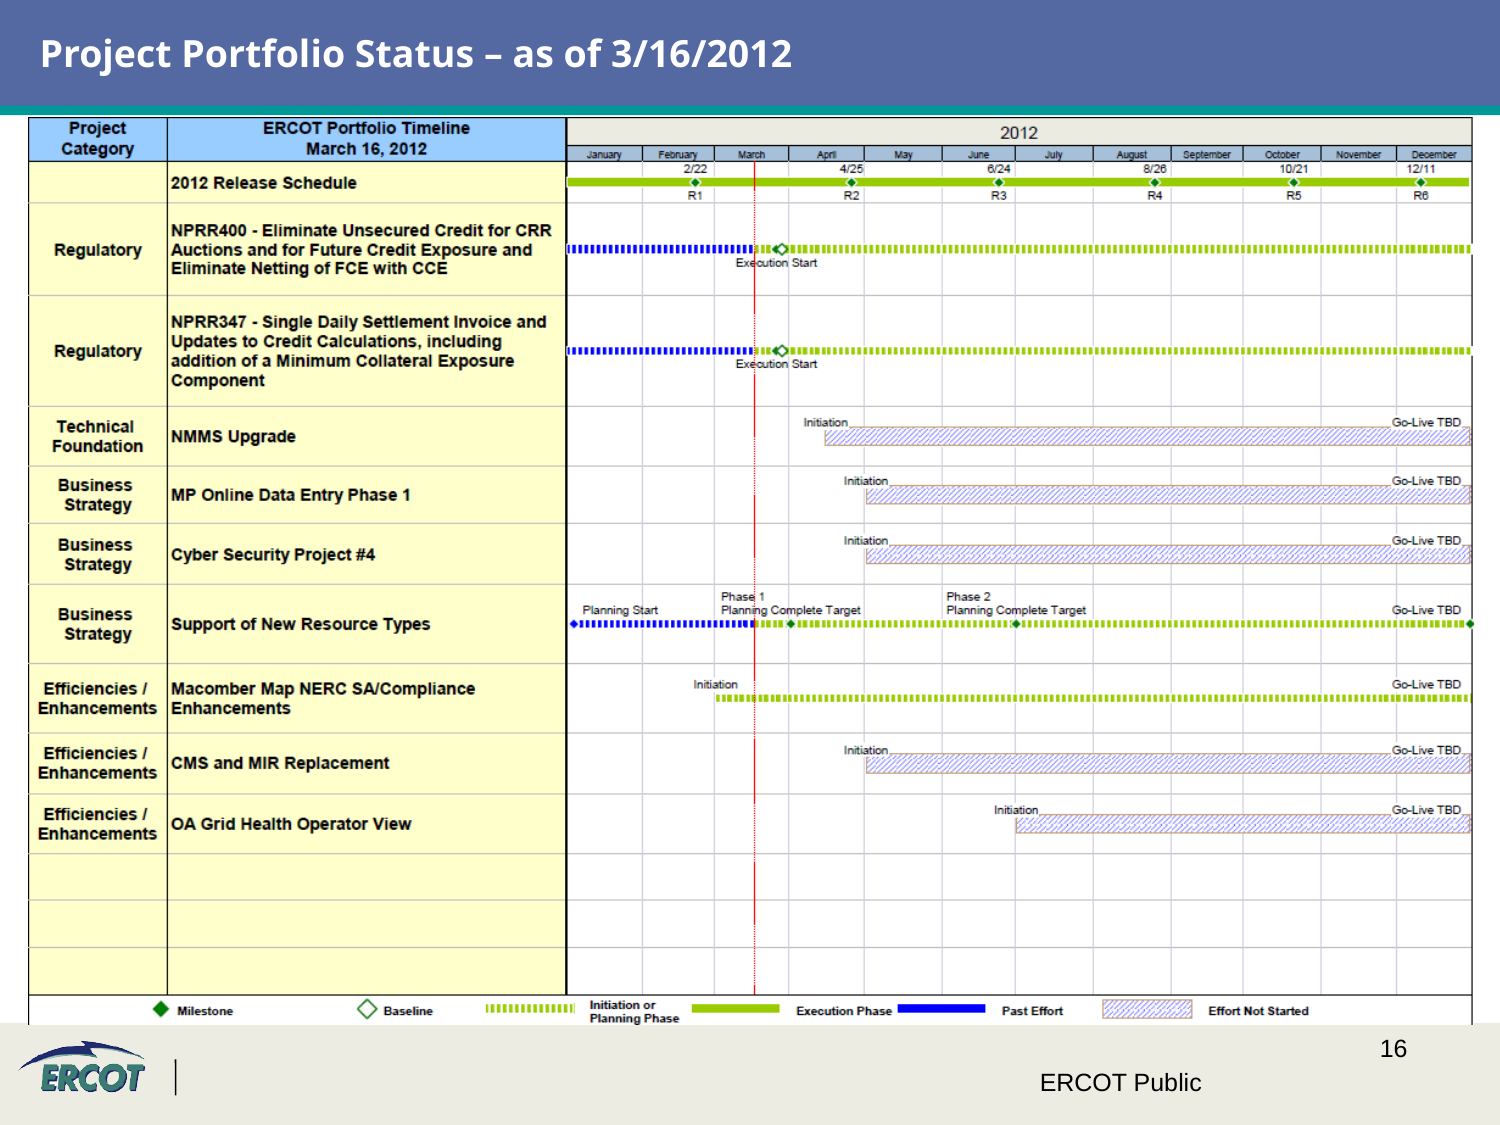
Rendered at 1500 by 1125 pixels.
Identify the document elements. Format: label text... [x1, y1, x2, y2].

text_box Project Portfolio Status – as of 3/16/2012 [24, 30, 1163, 106]
footer ERCOT Public [1025, 1059, 1438, 1125]
picture [10, 1031, 151, 1111]
picture [28, 117, 1474, 1026]
text_box [24, 22, 1450, 85]
